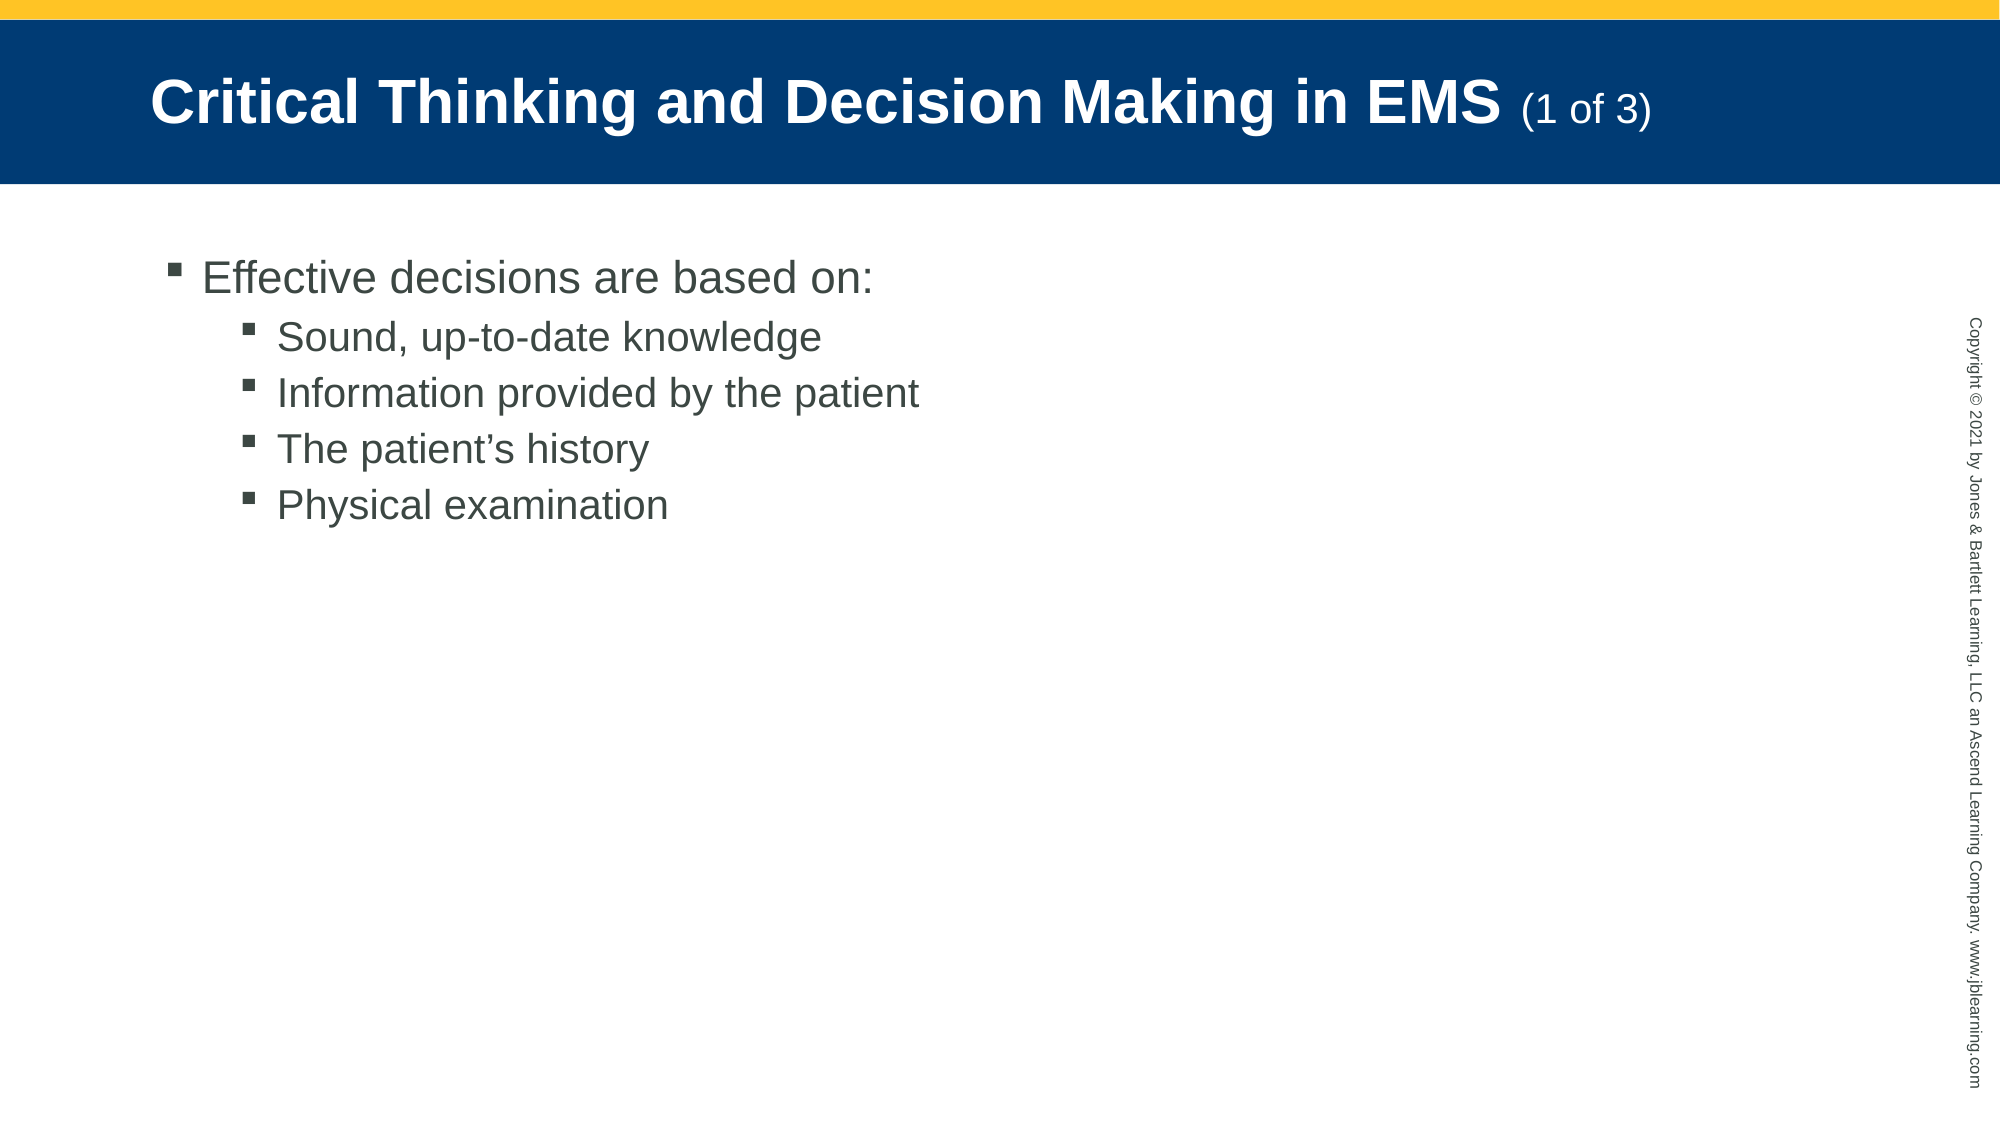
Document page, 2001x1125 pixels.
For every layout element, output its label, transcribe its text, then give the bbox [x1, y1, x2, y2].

title Critical Thinking and Decision Making in EMS (1 of 3) [0, 19, 2000, 185]
list Effective decisions are based on: Sound, up-to-date knowledge Information provided by the patient The patient’s history Physical examination [149, 240, 1800, 1029]
